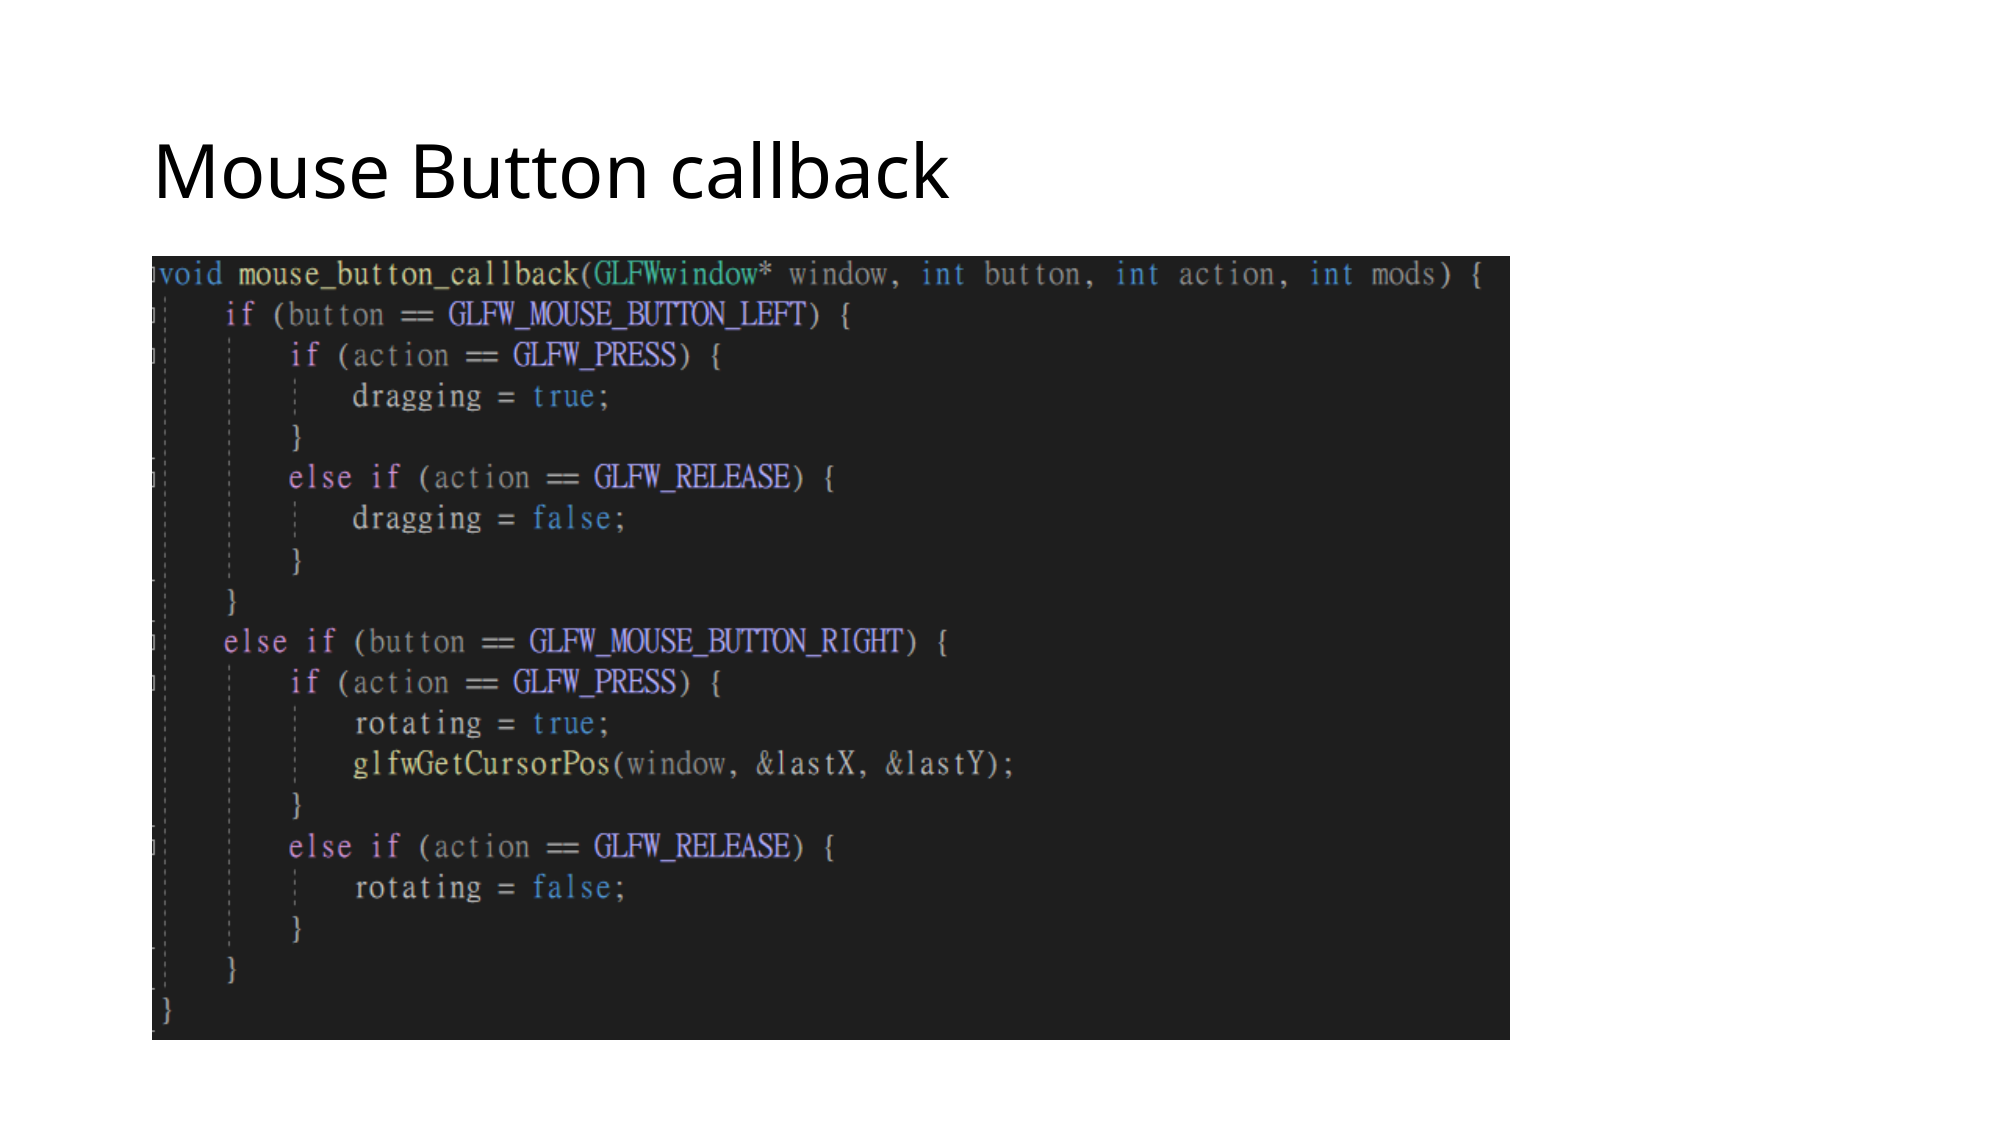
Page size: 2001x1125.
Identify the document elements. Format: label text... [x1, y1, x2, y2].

picture [152, 255, 1510, 1040]
title Mouse Button callback [137, 59, 1863, 278]
